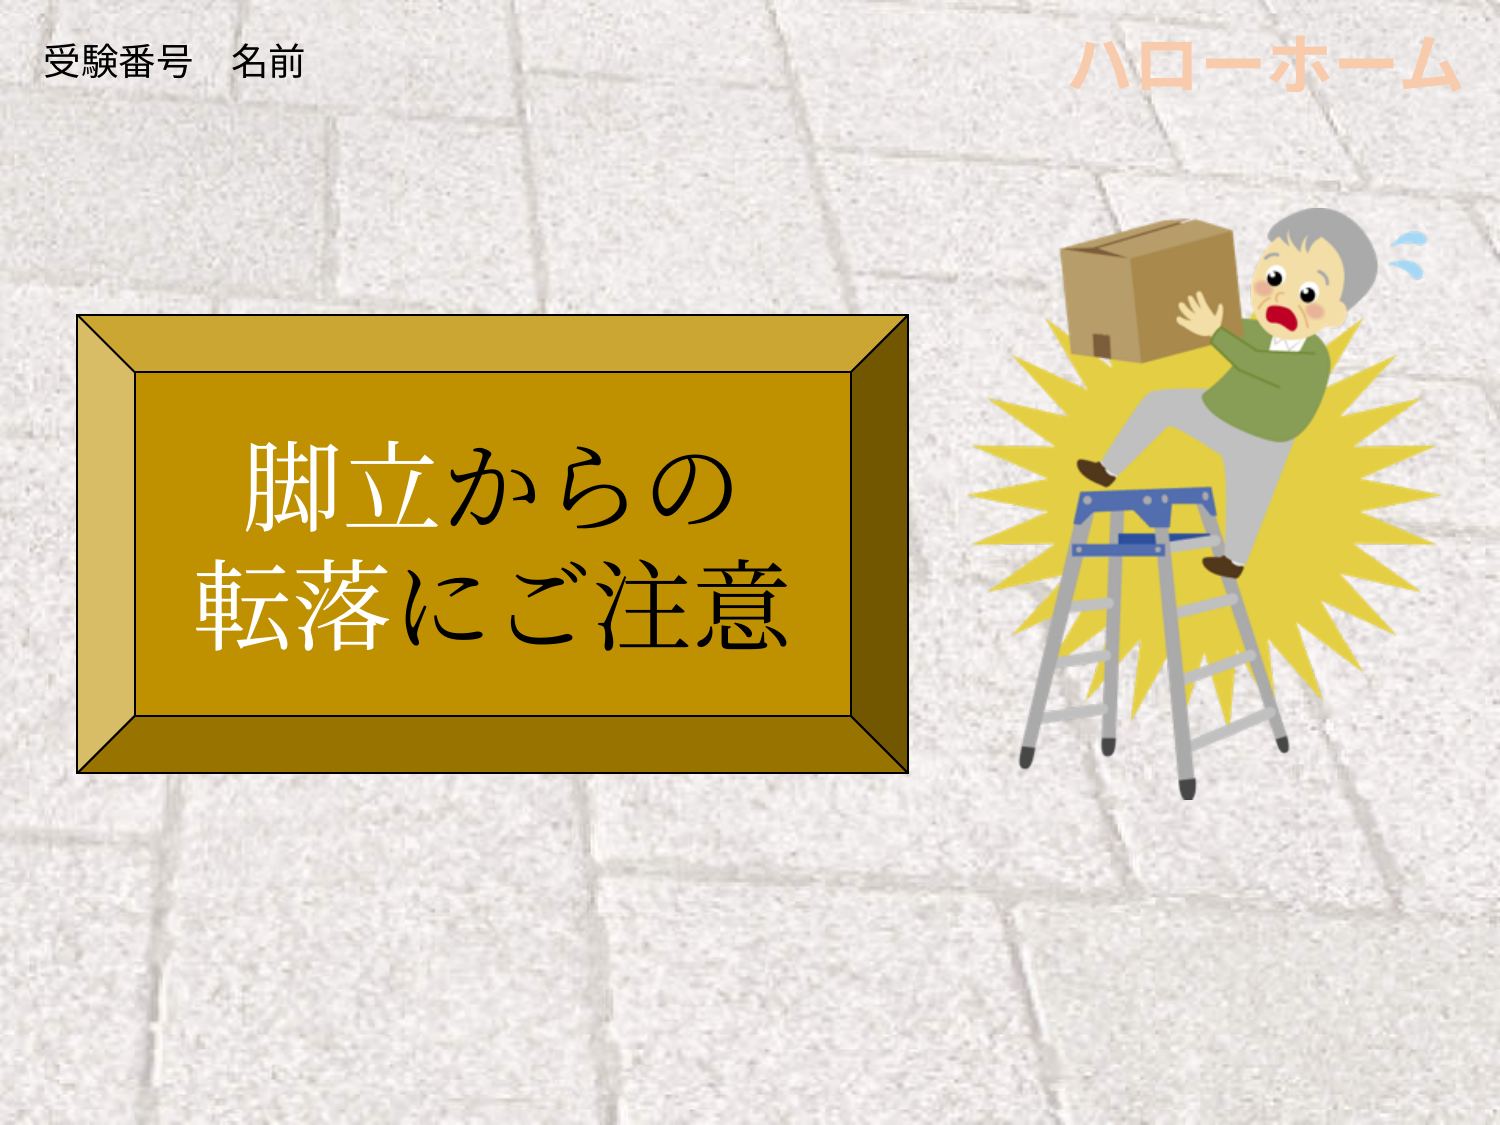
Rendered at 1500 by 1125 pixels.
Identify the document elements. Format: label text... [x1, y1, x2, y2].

text_box 受験番号 名前 [28, 30, 321, 91]
picture [0, 0, 1500, 1125]
text_box 脚立からの 転落にご注意 [76, 314, 909, 775]
